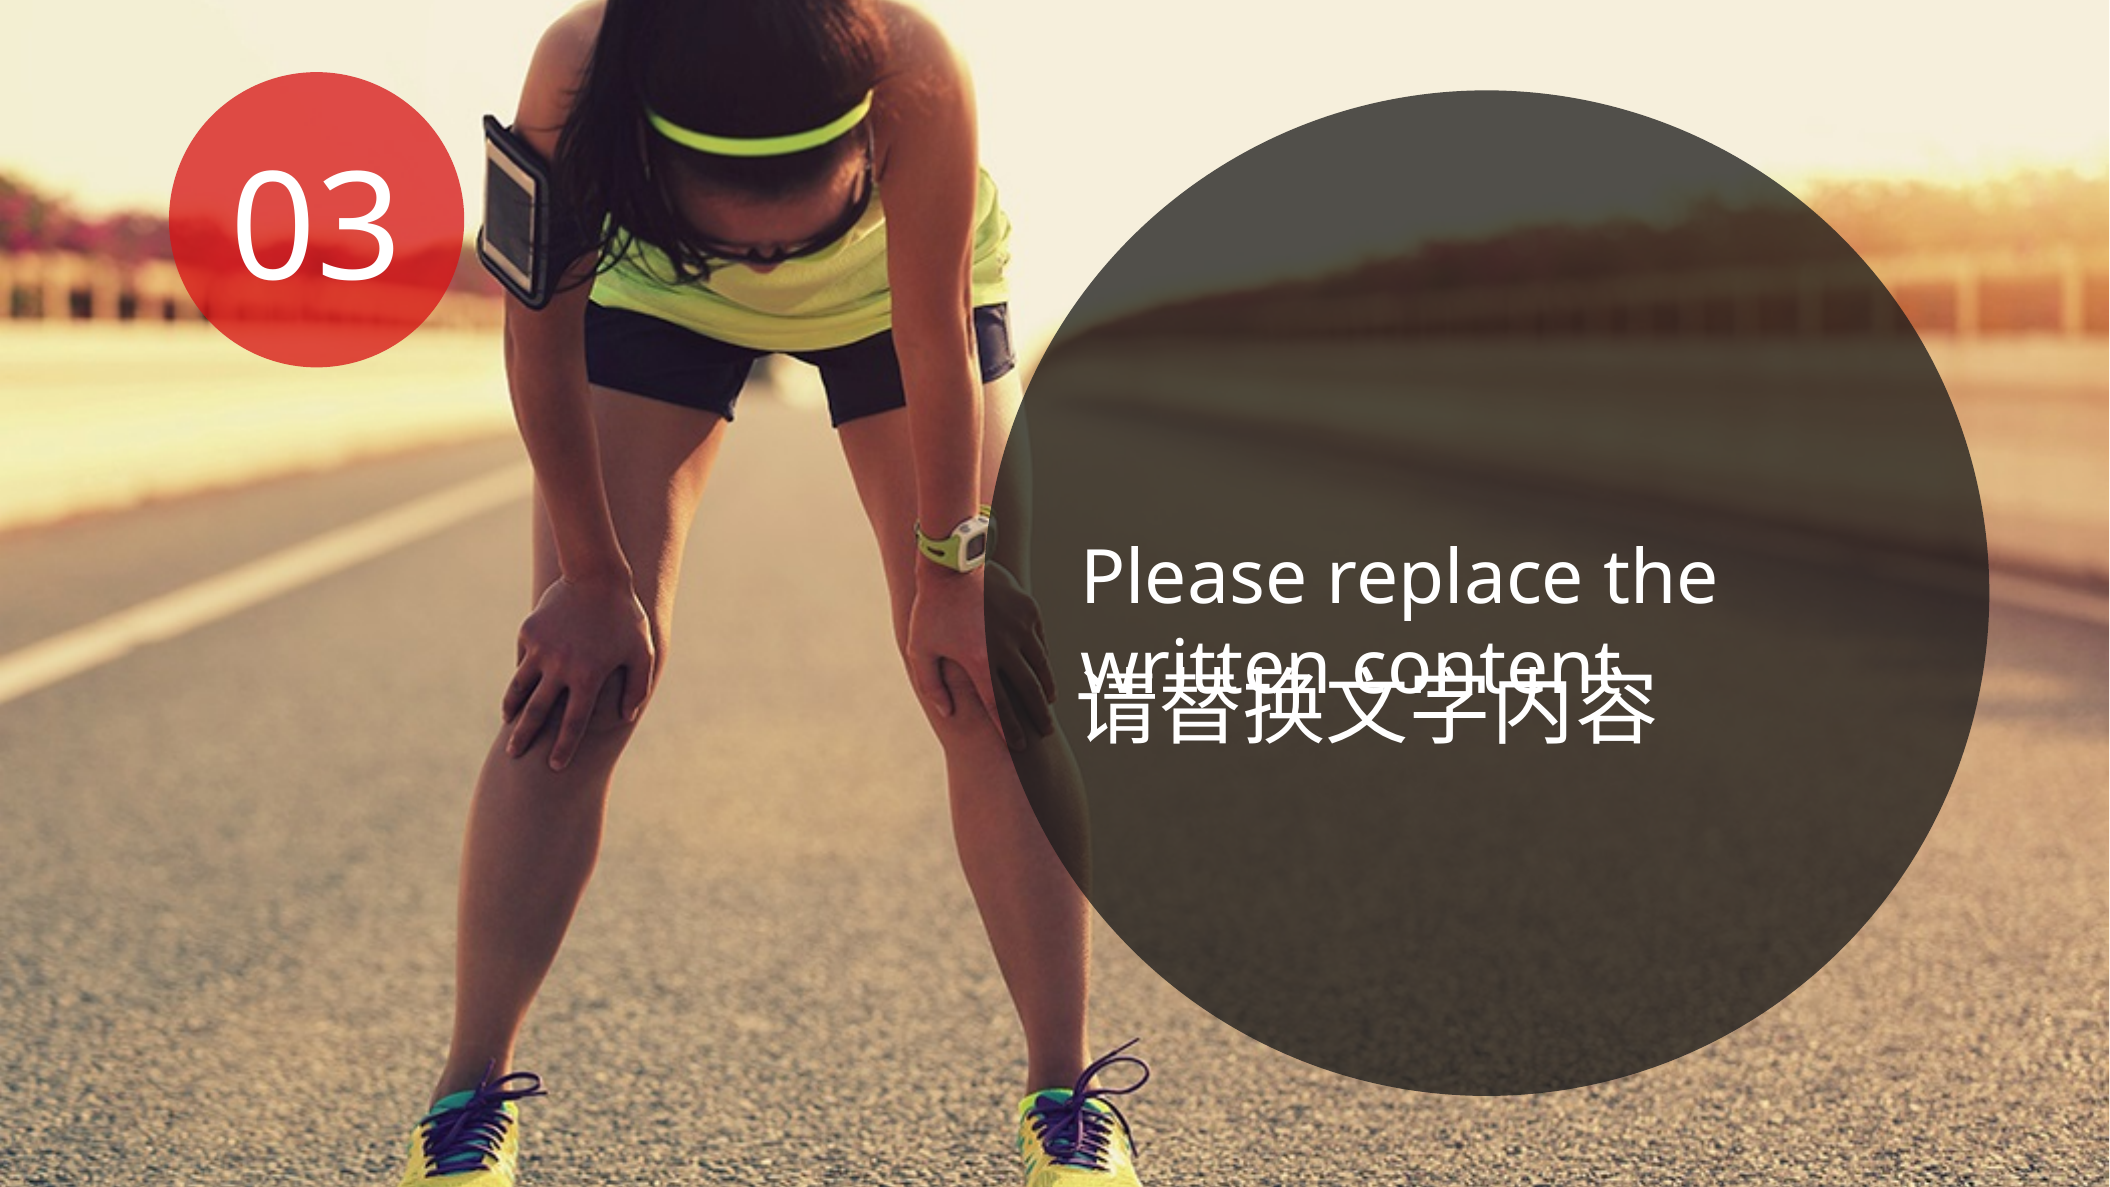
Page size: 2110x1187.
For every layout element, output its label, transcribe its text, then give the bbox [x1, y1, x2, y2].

text_box [982, 89, 1991, 1097]
text_box 03 [167, 71, 466, 369]
text_box 请替换文字内容 [1033, 627, 1673, 762]
text_box [0, 0, 2110, 1187]
text_box Please replace the written content [1065, 521, 1973, 716]
